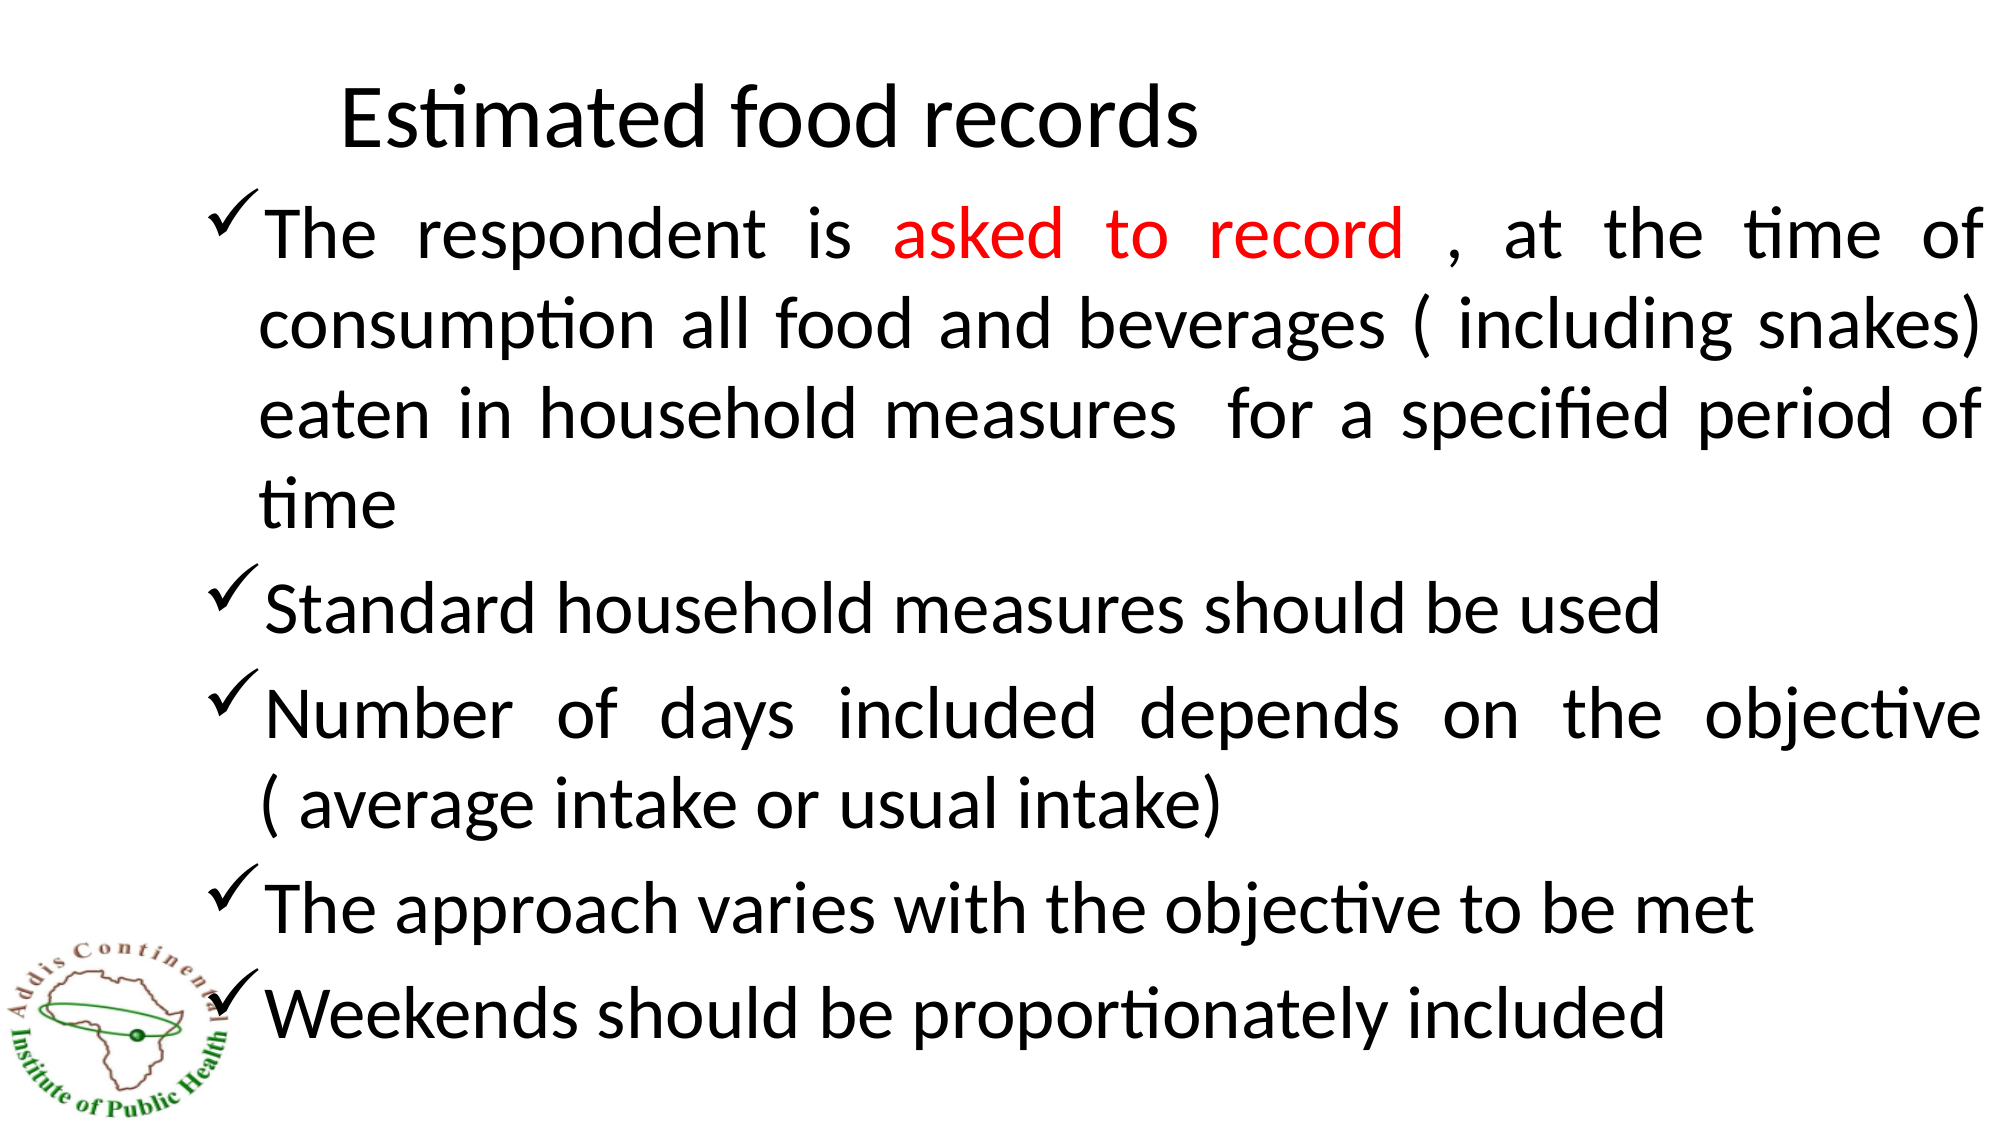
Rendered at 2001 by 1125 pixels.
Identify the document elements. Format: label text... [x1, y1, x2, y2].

picture [0, 940, 187, 1125]
list The respondent is asked to record , at the time of consumption all food and beverages ( including snakes) eaten in household measures for a specified period of time Standard household measures should be used Number of days included depends on the objective ( average intake or usual intake) The approach varies with the objective to be met Weekends should be proportionately included [187, 175, 2000, 1125]
title Estimated food records [324, 45, 1675, 175]
